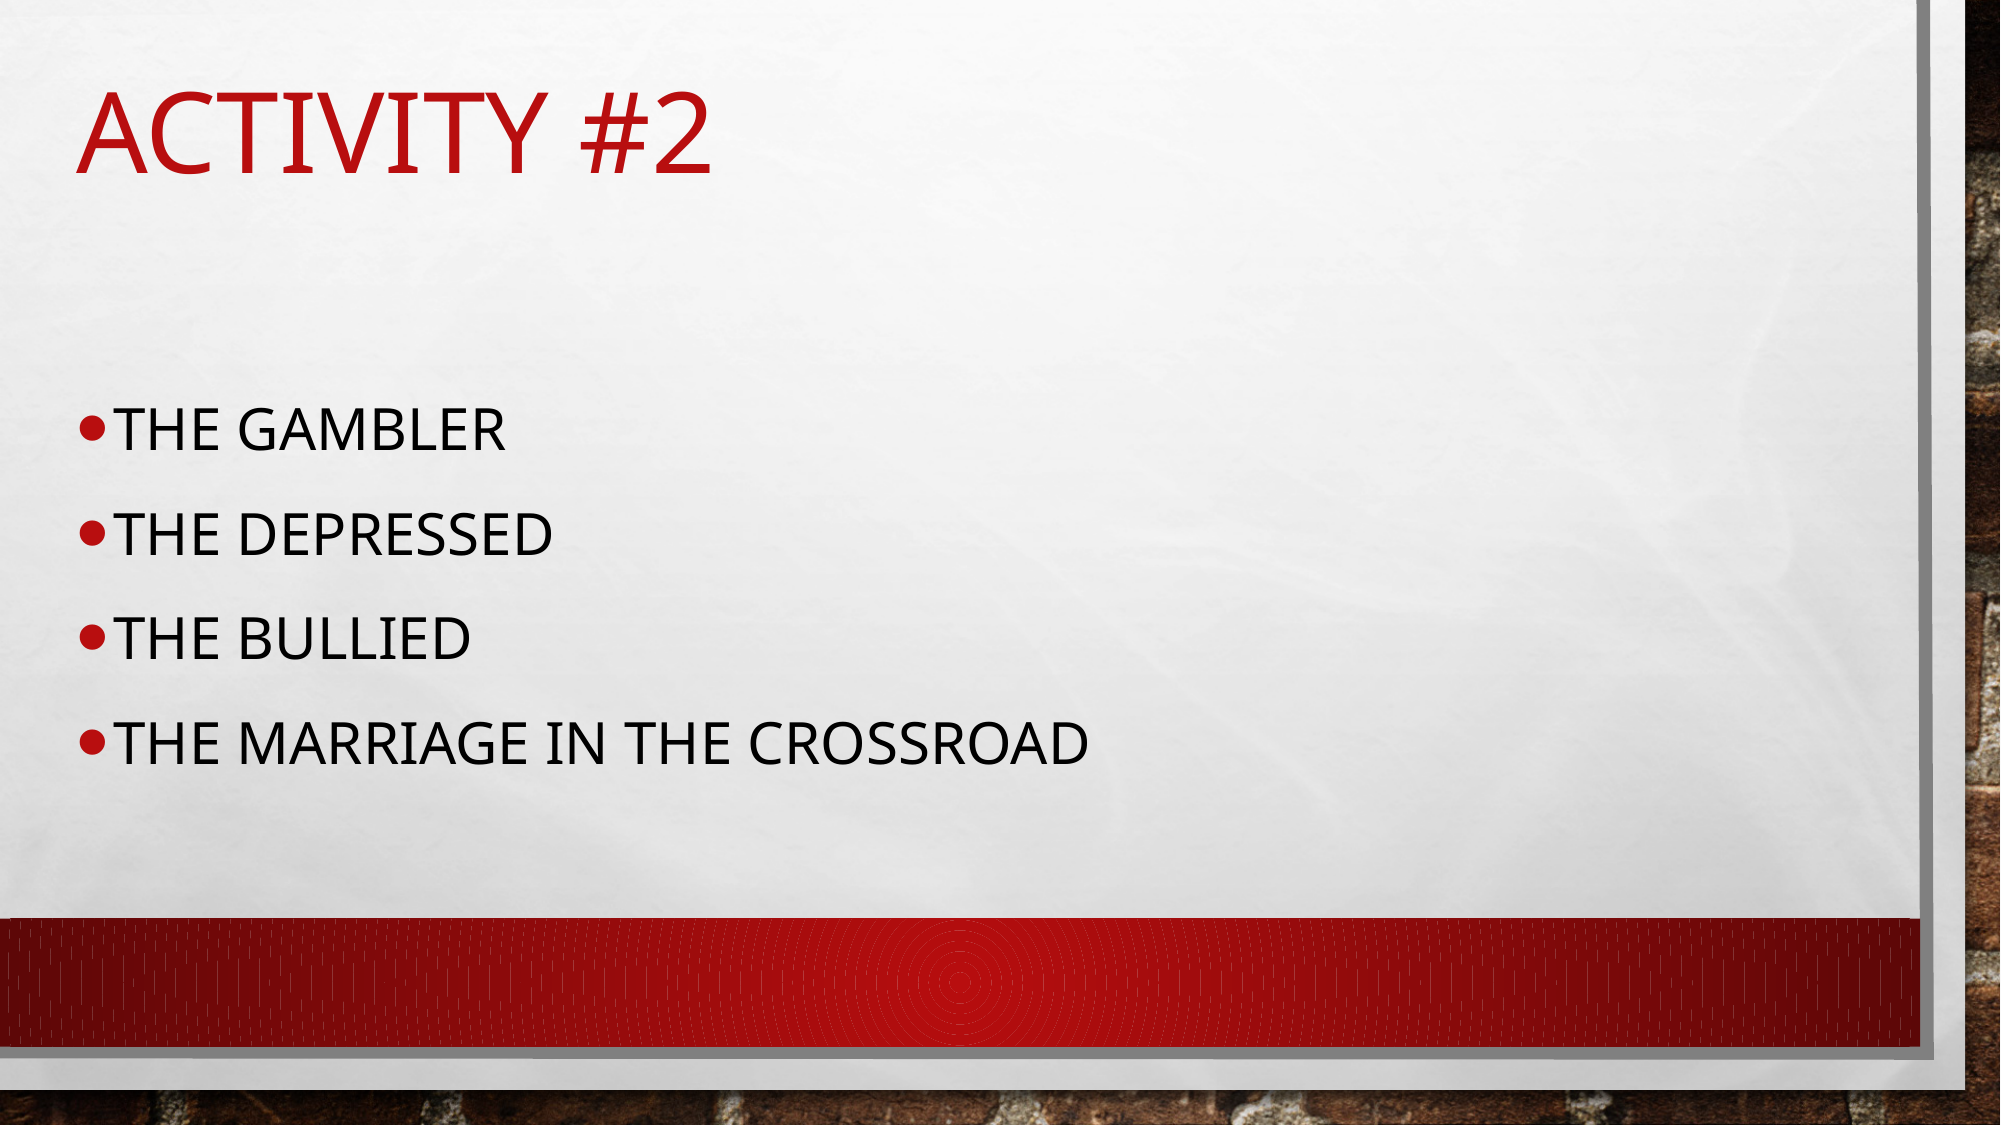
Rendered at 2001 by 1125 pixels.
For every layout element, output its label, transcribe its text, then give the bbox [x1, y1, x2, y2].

title ACTIVITY #2 [61, 43, 1767, 232]
list THE GAMBLER THE DEPRESSED THE BULLIED THE MARRIAGE iN THE CROSSROAD [61, 232, 1767, 923]
picture [0, 0, 2000, 1125]
